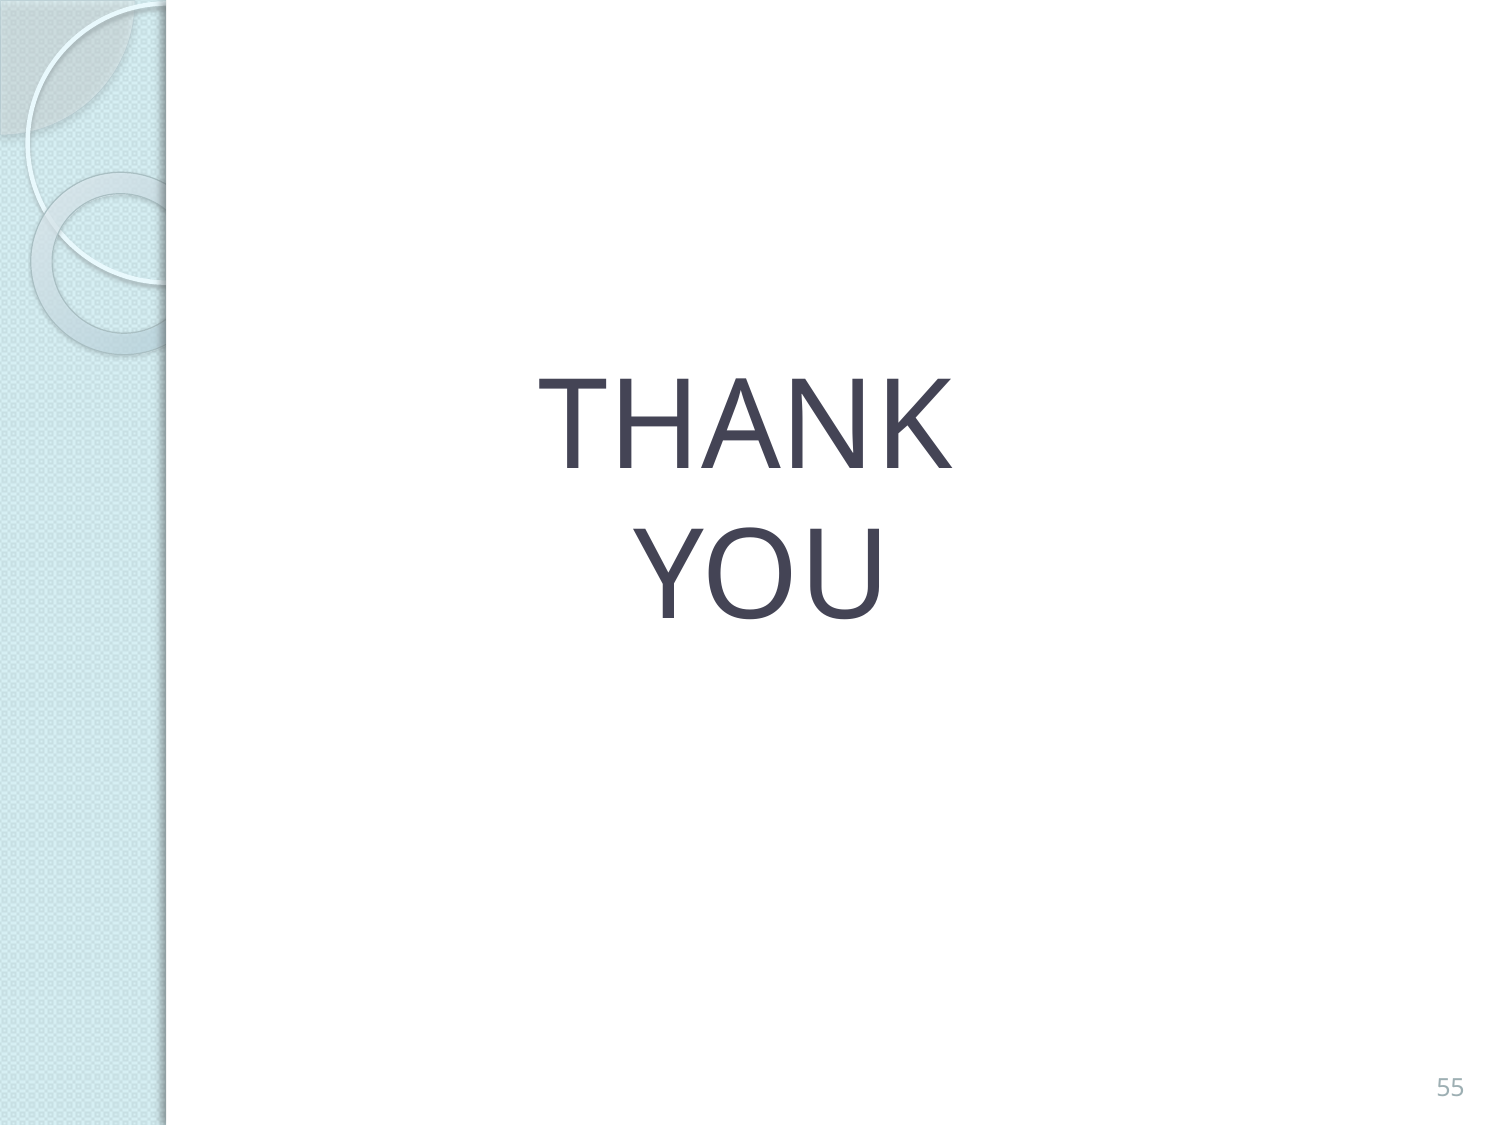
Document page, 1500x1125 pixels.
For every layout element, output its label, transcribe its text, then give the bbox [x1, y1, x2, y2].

slide_number 55 [1413, 1034, 1488, 1113]
title THANK YOU [450, 350, 1075, 638]
